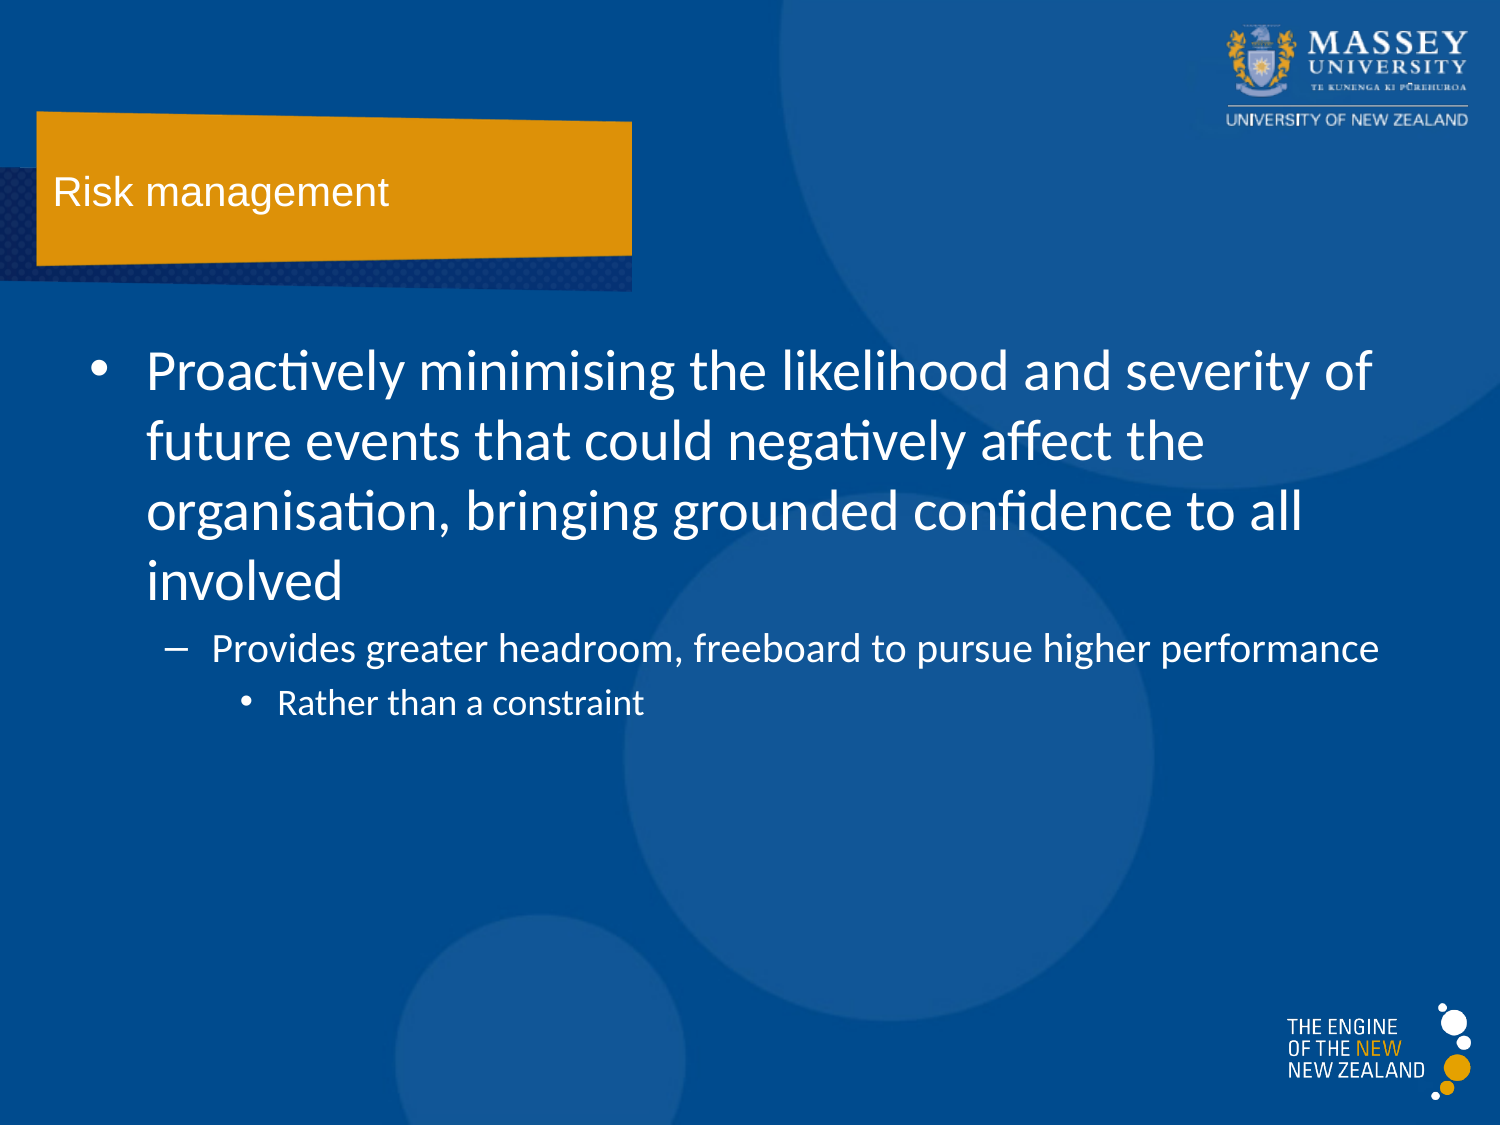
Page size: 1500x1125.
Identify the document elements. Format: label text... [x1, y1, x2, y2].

title Risk management [37, 125, 613, 255]
list Proactively minimising the likelihood and severity of future events that could negatively affect the organisation, bringing grounded confidence to all involved Provides greater headroom, freeboard to pursue higher performance Rather than a constraint [75, 324, 1425, 988]
picture [0, 0, 1500, 1125]
